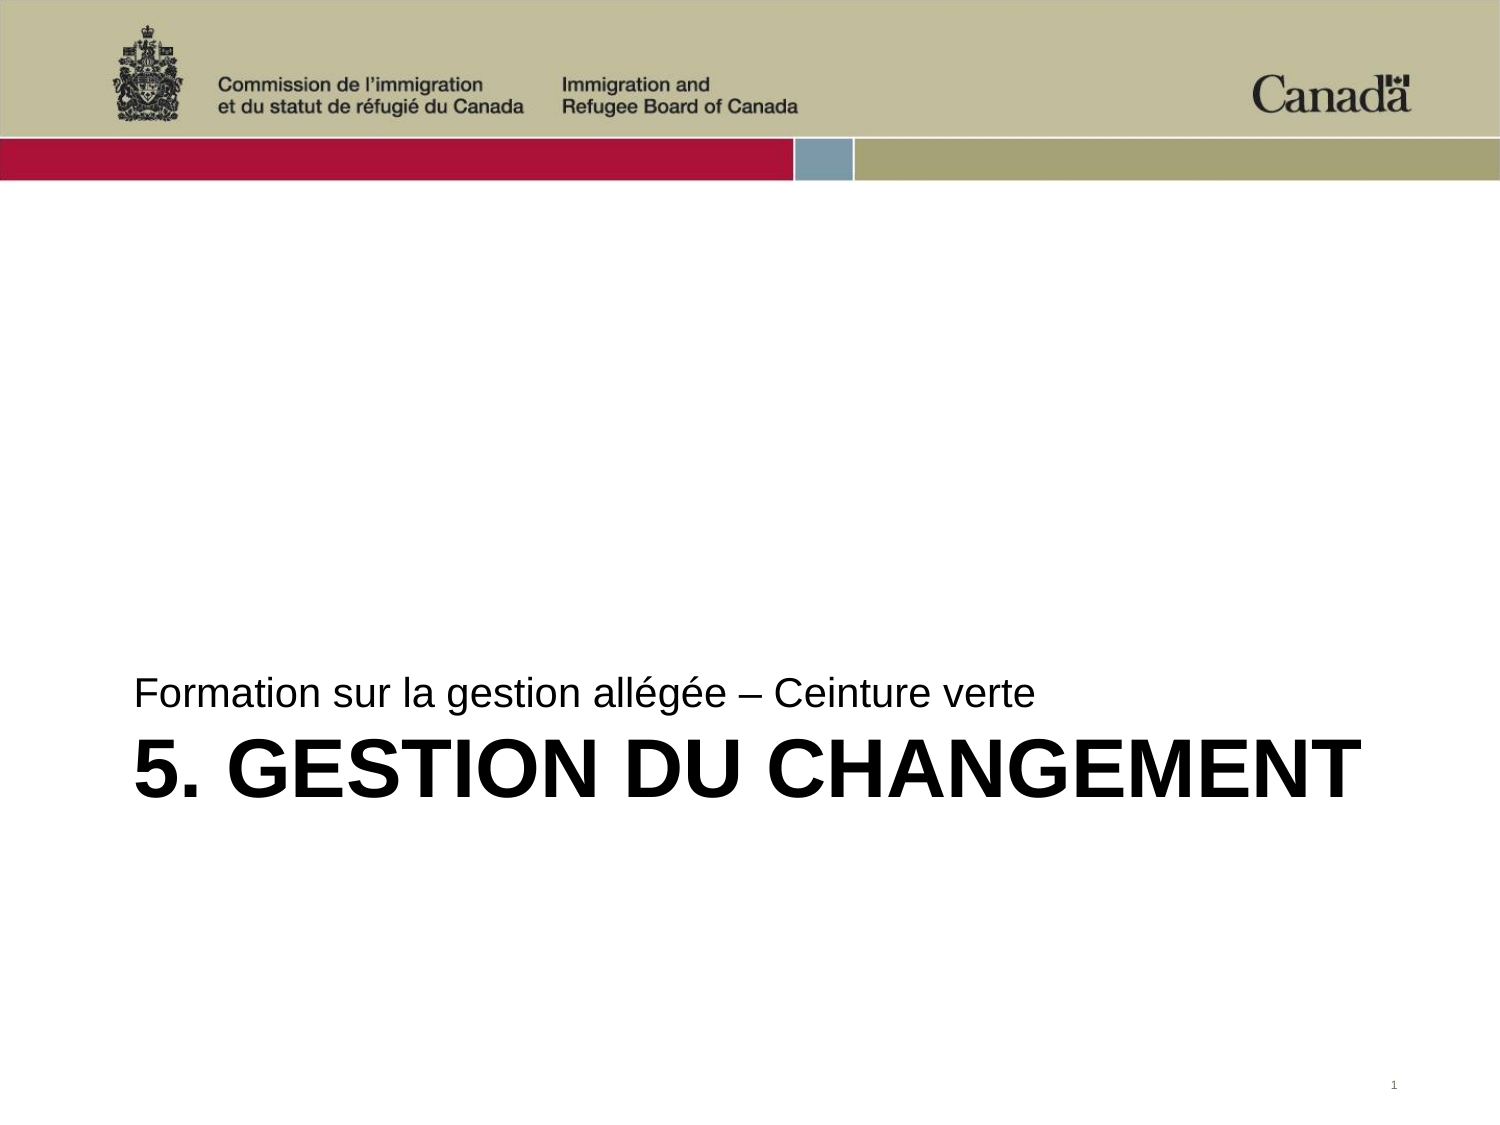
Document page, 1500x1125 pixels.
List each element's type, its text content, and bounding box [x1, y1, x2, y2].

picture [0, 0, 1500, 1125]
slide_number 1 [1100, 1025, 1413, 1100]
list Formation sur la gestion allégée – Ceinture verte [118, 476, 1394, 723]
title 5. GESTION DU CHANGEMENT [118, 723, 1394, 947]
